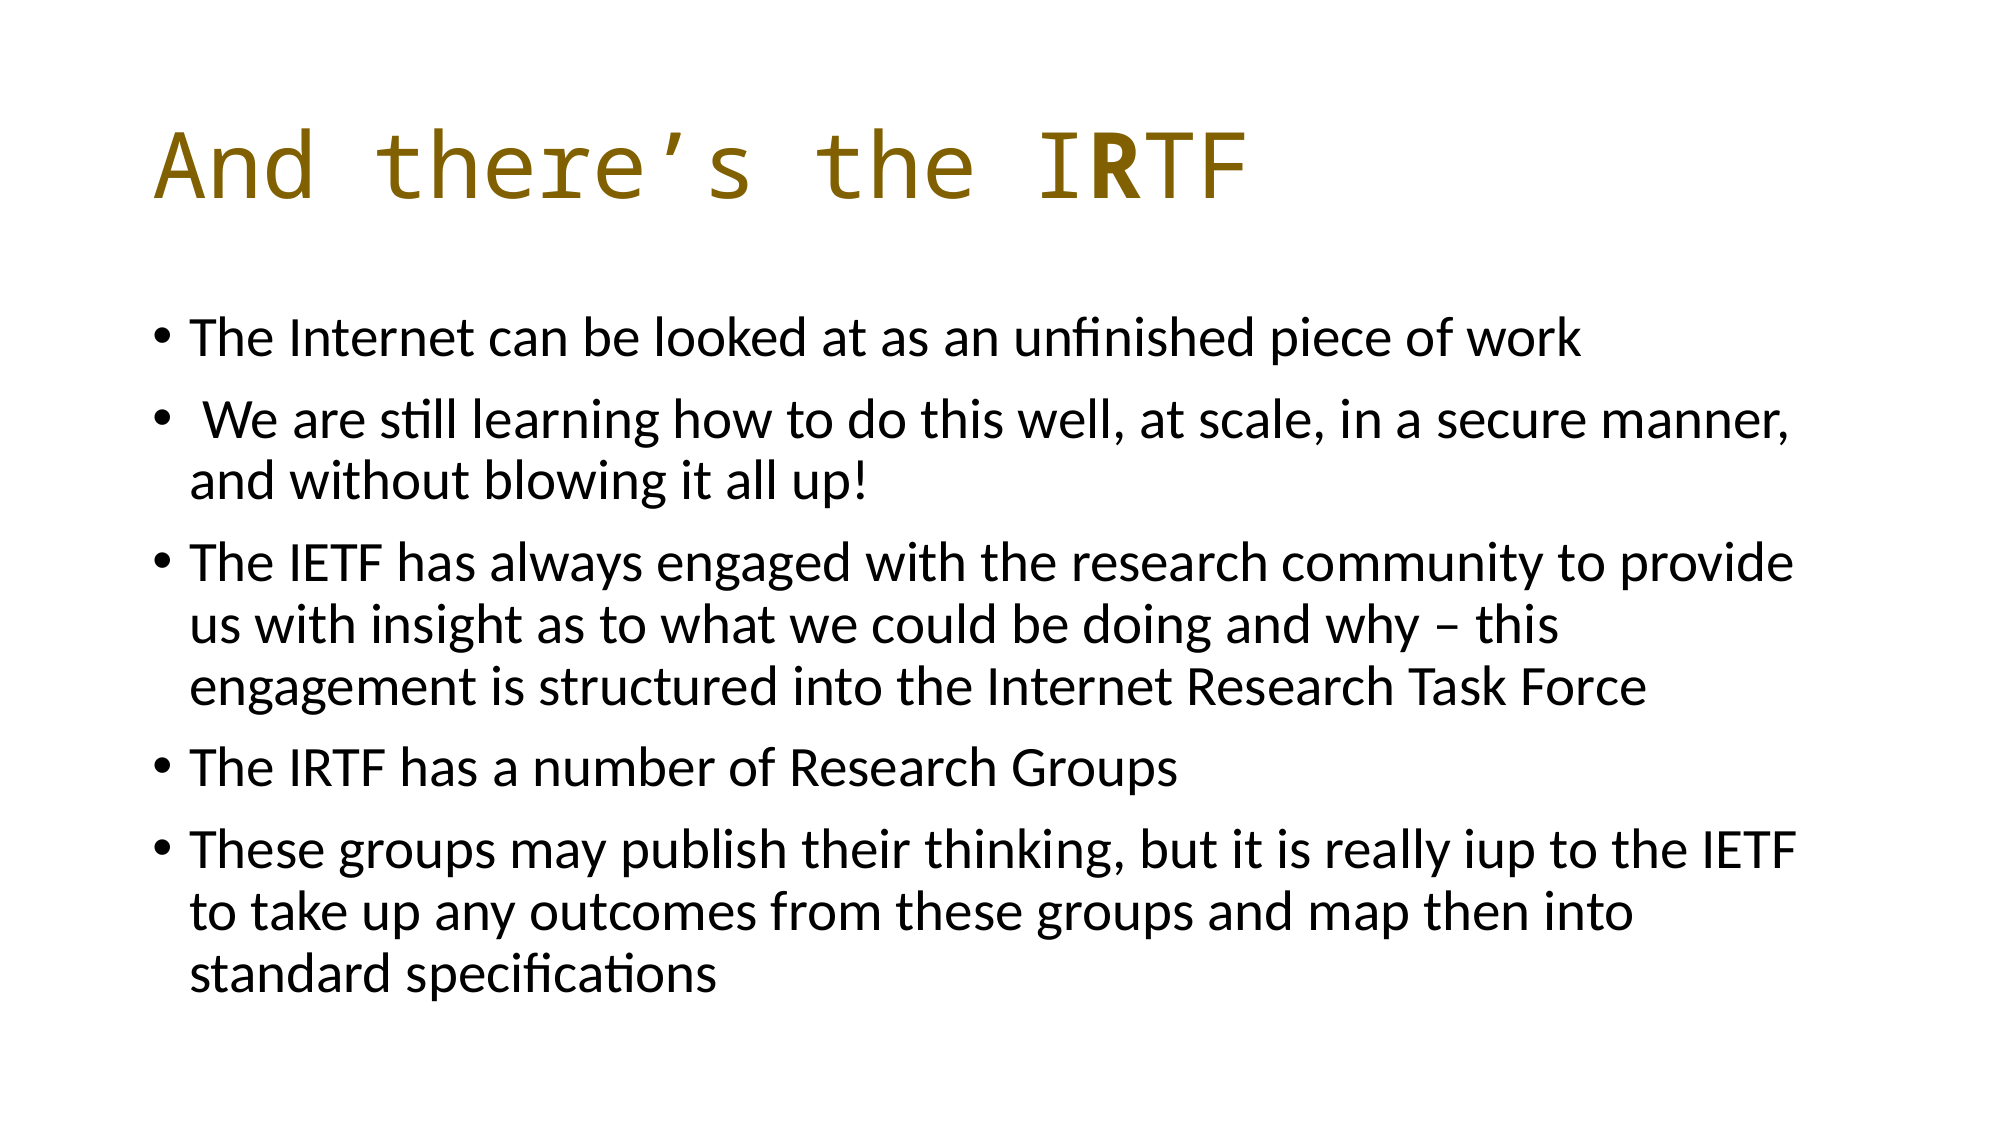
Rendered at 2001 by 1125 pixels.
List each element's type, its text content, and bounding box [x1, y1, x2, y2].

title And there’s the IRTF [137, 59, 1863, 278]
list The Internet can be looked at as an unfinished piece of work We are still learning how to do this well, at scale, in a secure manner, and without blowing it all up! The IETF has always engaged with the research community to provide us with insight as to what we could be doing and why – this engagement is structured into the Internet Research Task Force The IRTF has a number of Research Groups These groups may publish their thinking, but it is really iup to the IETF to take up any outcomes from these groups and map then into standard specifications [137, 299, 1863, 1014]
